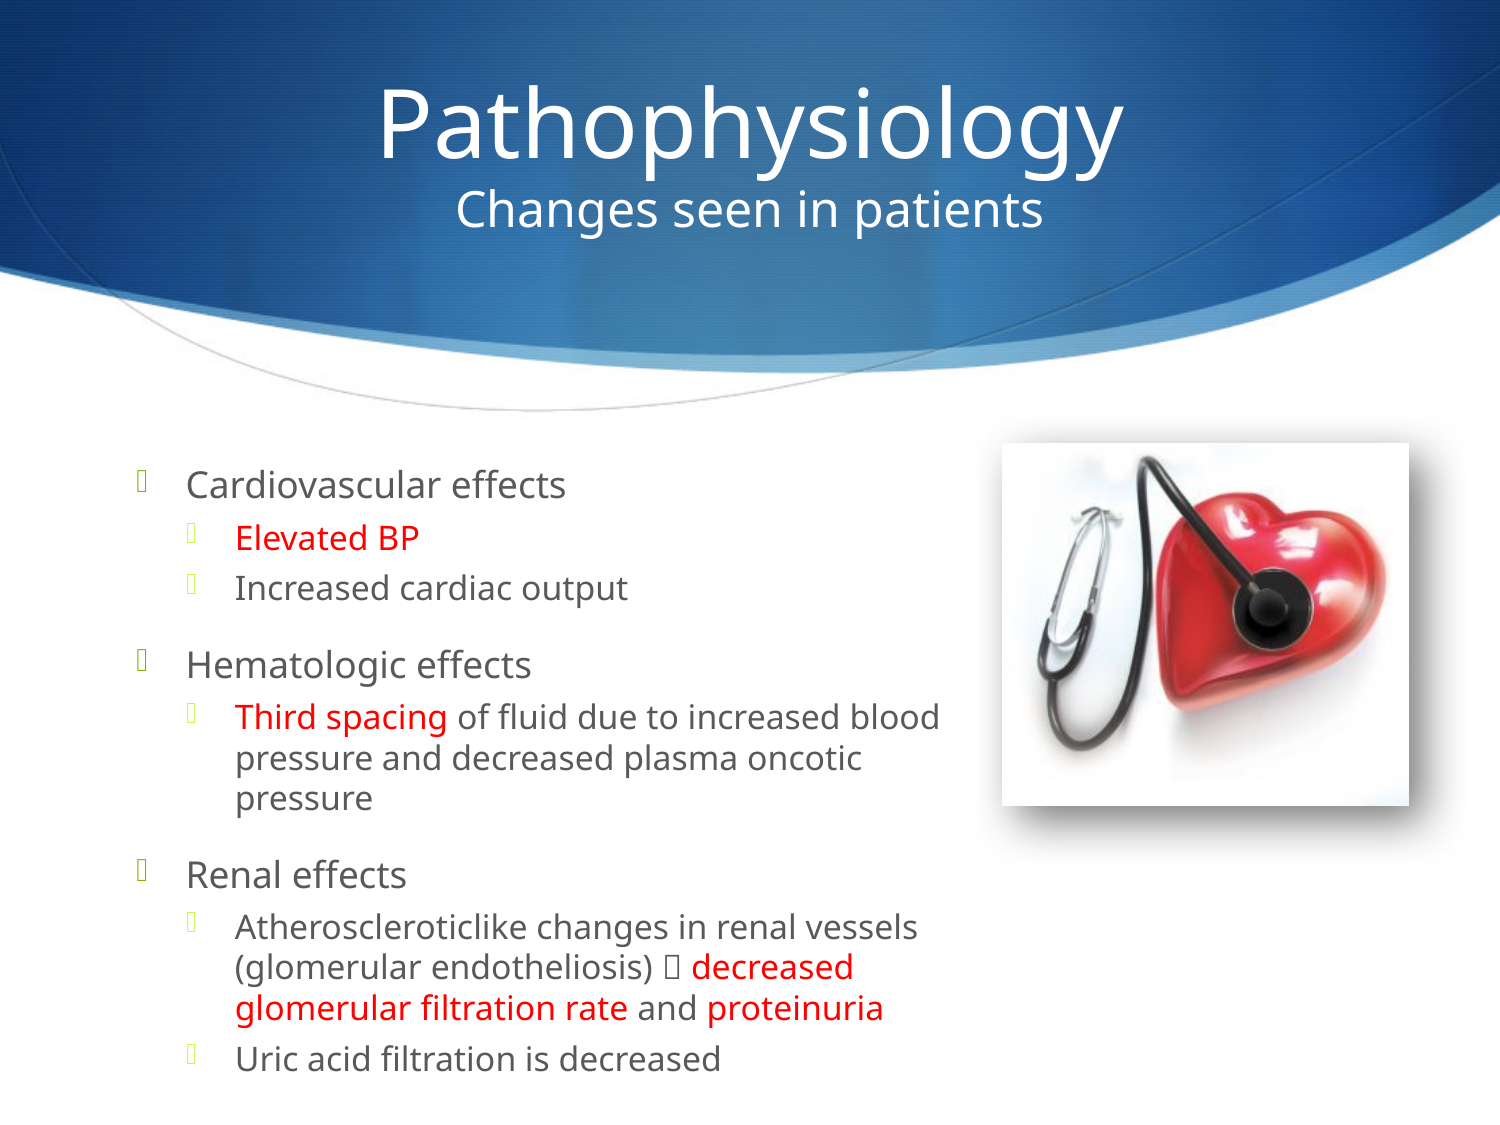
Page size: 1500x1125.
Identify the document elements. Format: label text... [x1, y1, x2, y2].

picture [0, 0, 1500, 1125]
list Cardiovascular effects Elevated BP Increased cardiac output Hematologic effects Third spacing of fluid due to increased blood pressure and decreased plasma oncotic pressure Renal effects Atheroscleroticlike changes in renal vessels (glomerular endotheliosis)  decreased glomerular filtration rate and proteinuria Uric acid filtration is decreased [121, 454, 1019, 1092]
title Pathophysiology Changes seen in patients [75, 56, 1425, 245]
